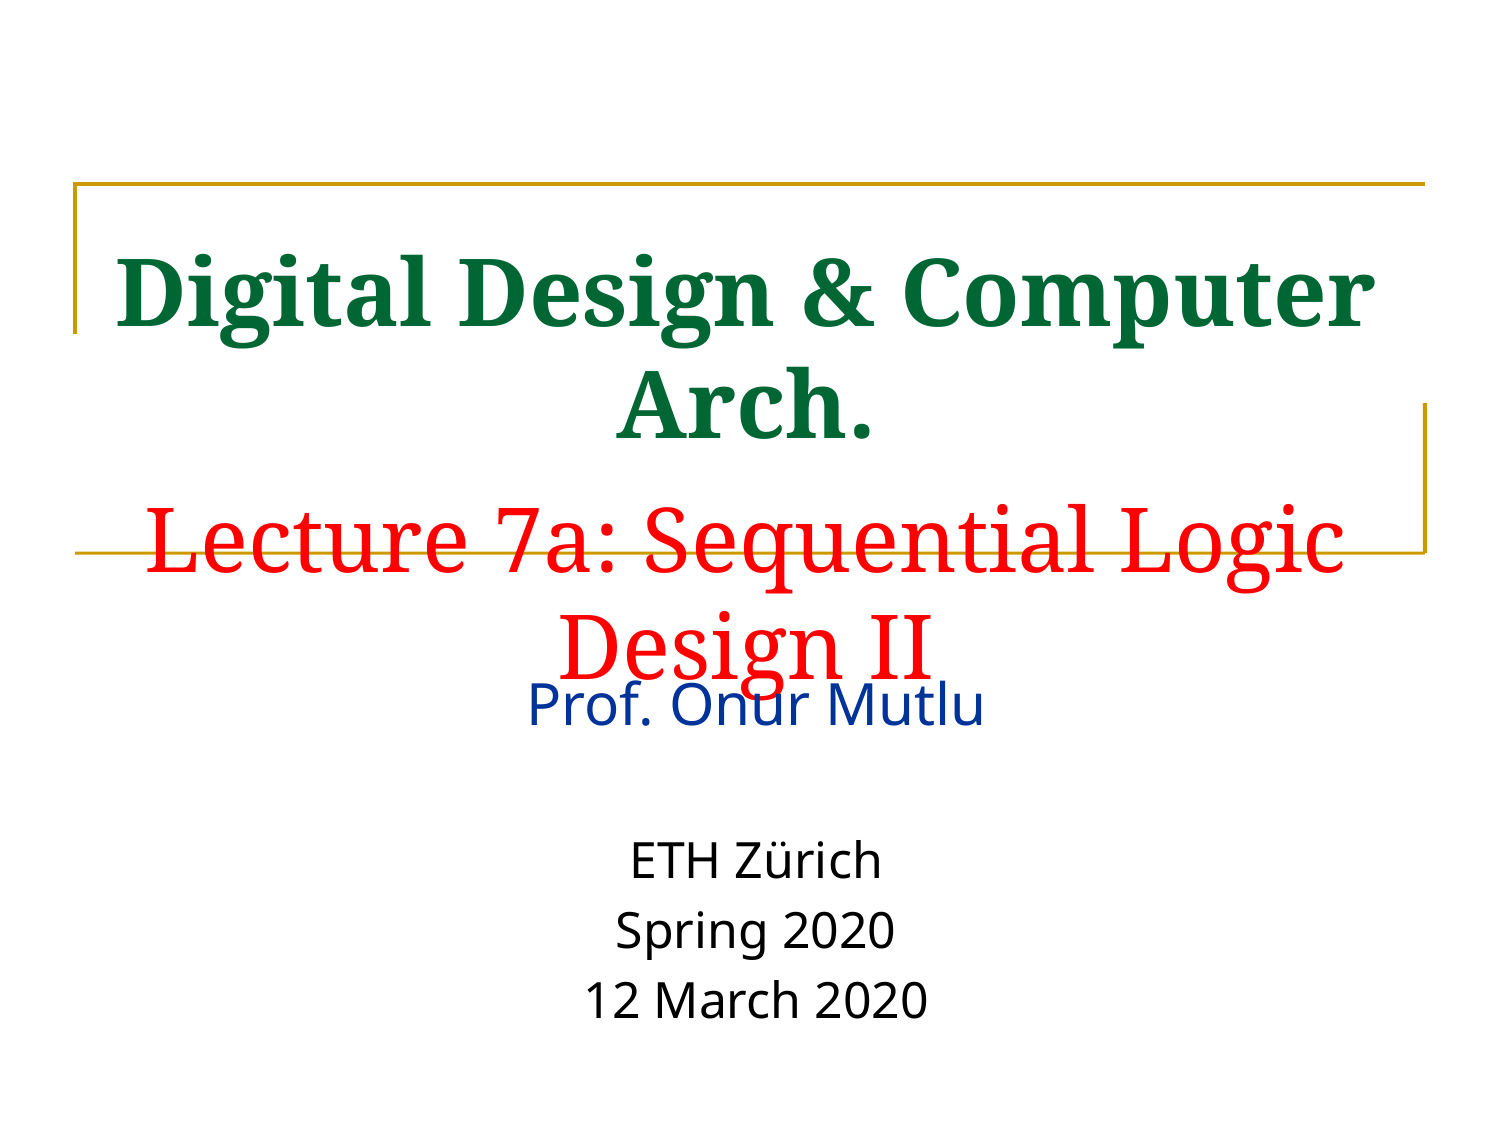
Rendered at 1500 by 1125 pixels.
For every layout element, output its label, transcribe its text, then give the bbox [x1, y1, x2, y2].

subtitle Prof. Onur Mutlu ETH Zürich Spring 2020 12 March 2020 [112, 587, 1400, 1064]
title Digital Design & Computer Arch. Lecture 7a: Sequential Logic Design II [54, 105, 1438, 388]
